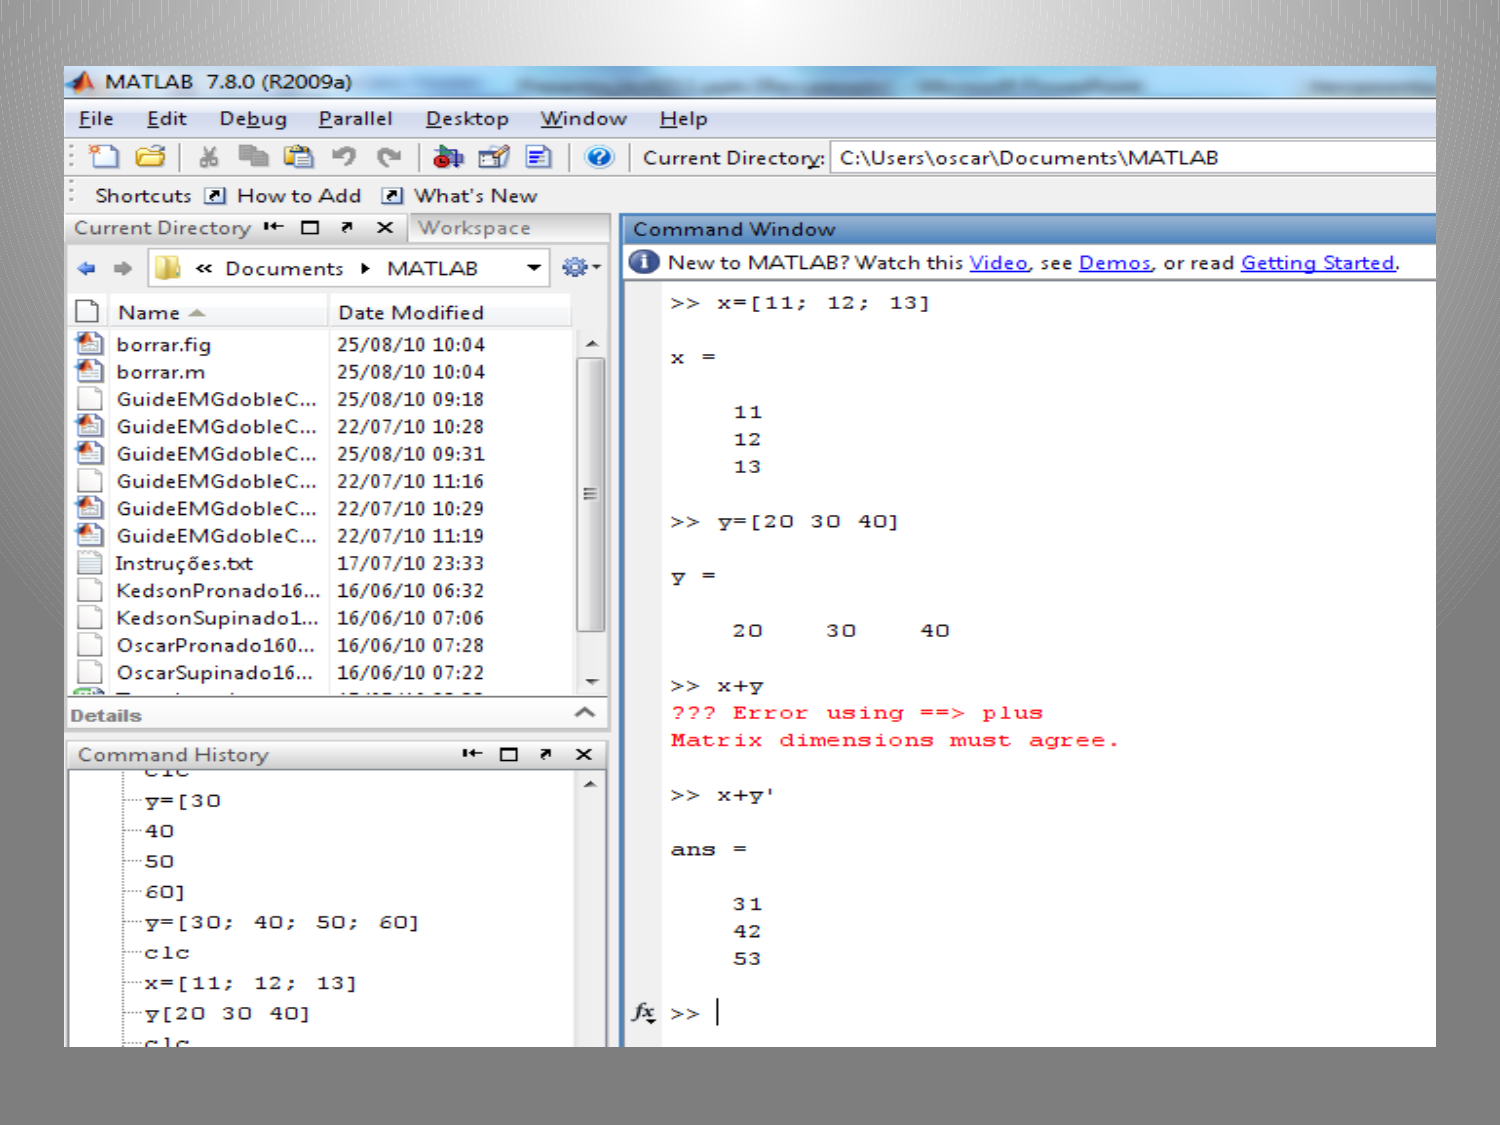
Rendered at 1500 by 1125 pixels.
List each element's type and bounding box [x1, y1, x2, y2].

list [64, 66, 1436, 1047]
